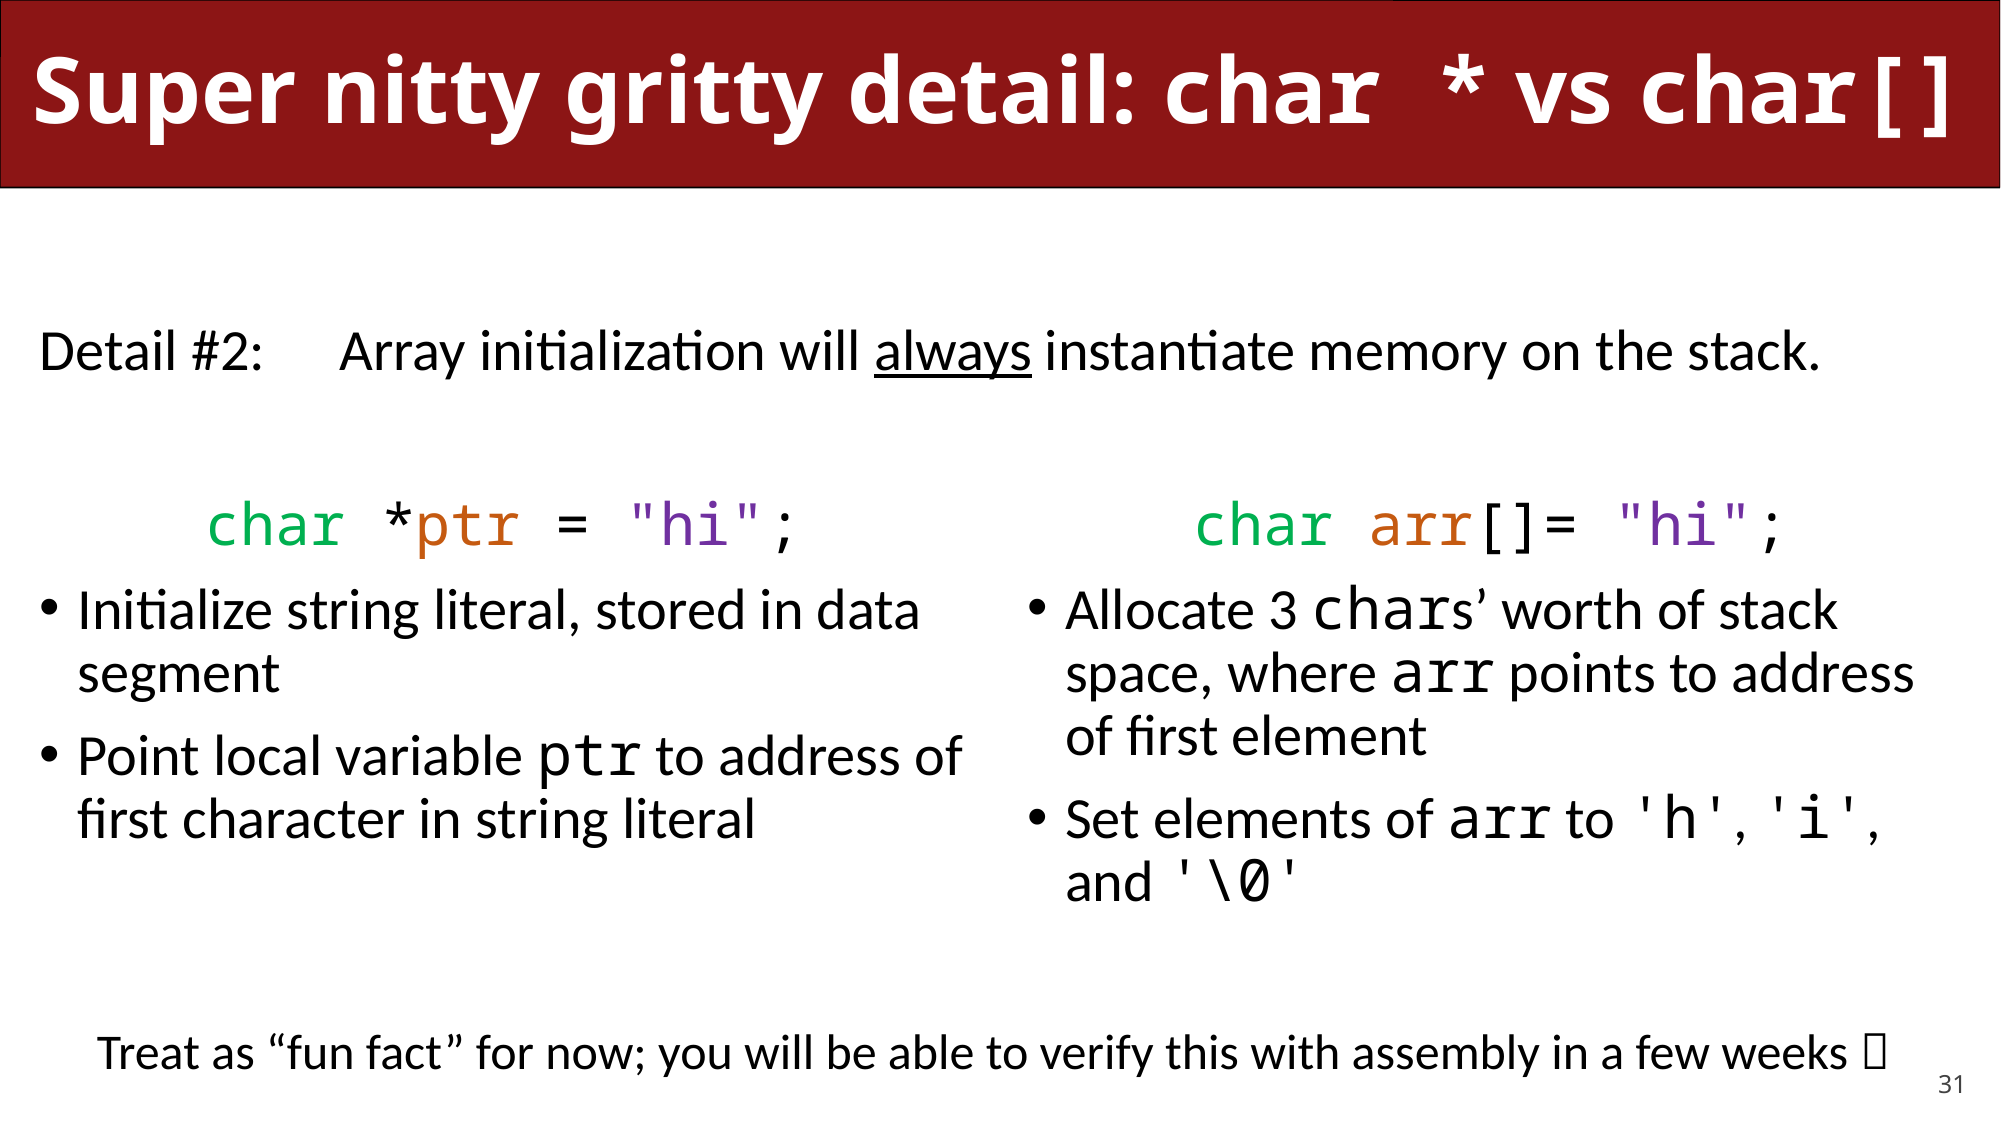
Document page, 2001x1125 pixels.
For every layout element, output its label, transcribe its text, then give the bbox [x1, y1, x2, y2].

text_box Treat as “fun fact” for now; you will be able to verify this with assembly in a few weeks  [82, 1012, 1906, 1088]
text_box Detail #2: Array initialization will always instantiate memory on the stack. [24, 312, 1963, 450]
list char *ptr = "hi"; Initialize string literal, stored in data segment Point local variable ptr to address of first character in string literal [24, 487, 982, 1039]
title Super nitty gritty detail: char * vs char[] [0, 0, 2000, 188]
list char arr[]= "hi"; Allocate 3 chars’ worth of stack space, where arr points to address of first element Set elements of arr to 'h', 'i', and '\0' [1012, 487, 1970, 1039]
